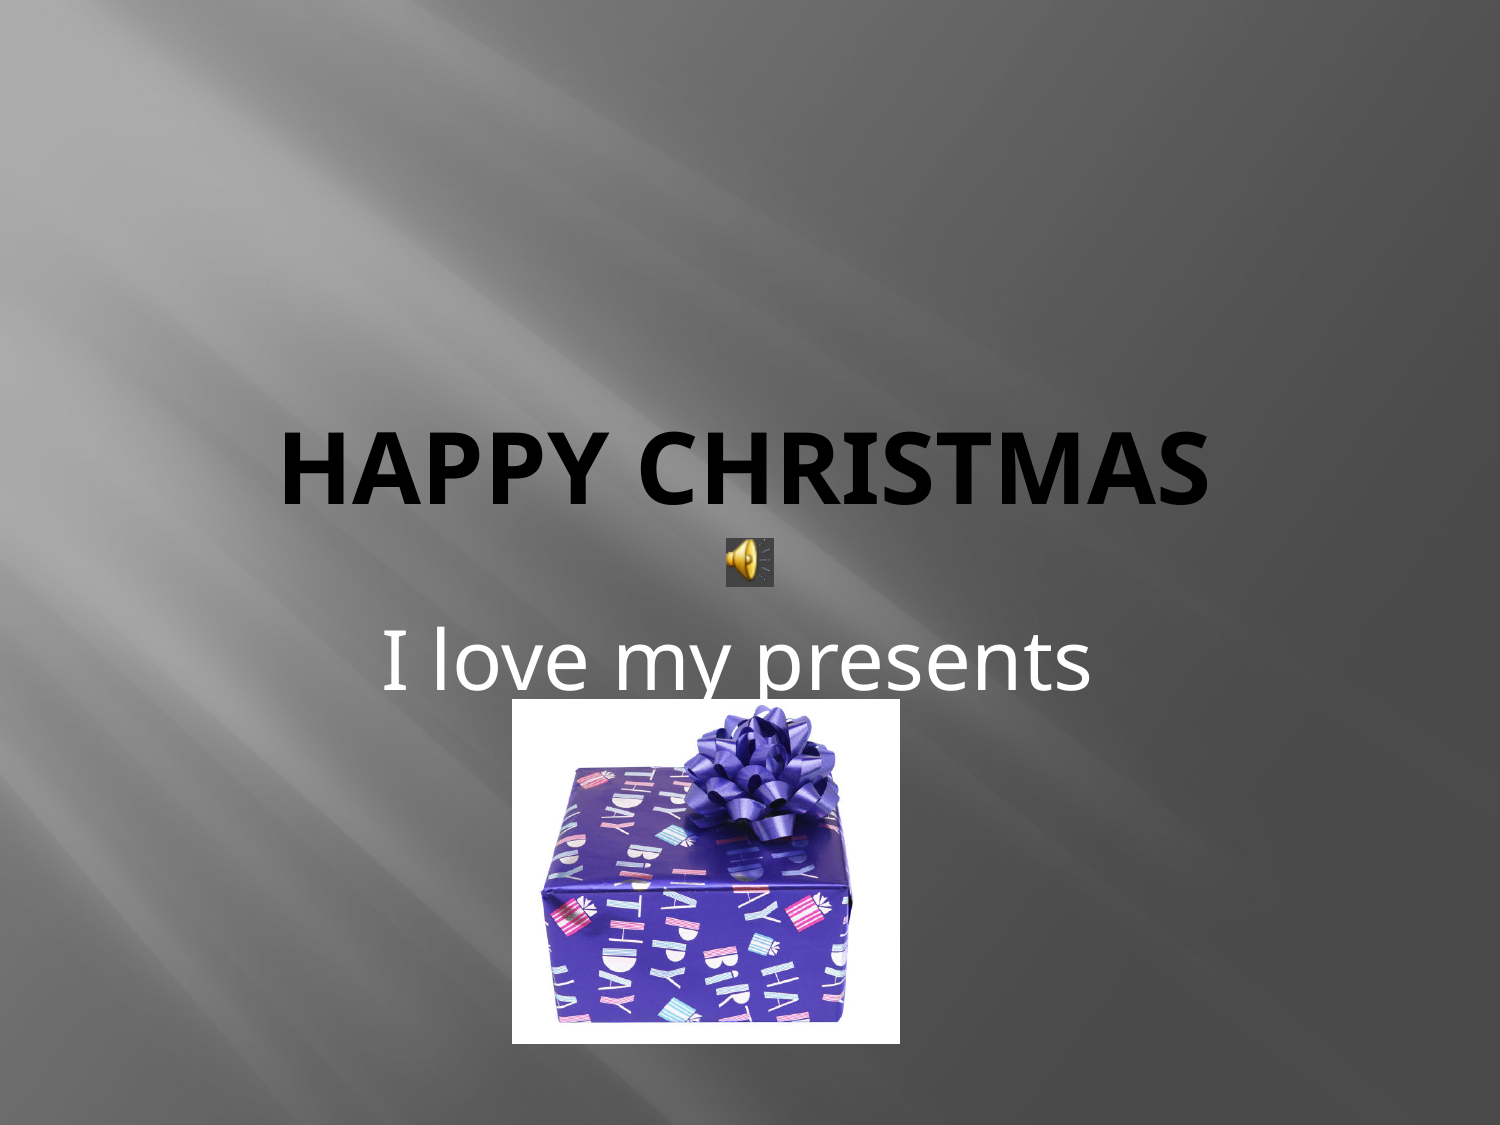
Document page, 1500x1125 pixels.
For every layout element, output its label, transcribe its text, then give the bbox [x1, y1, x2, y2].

picture [512, 699, 901, 1044]
title Happy christmas [69, 224, 1420, 525]
picture [724, 537, 776, 588]
subtitle I love my presents [225, 600, 1250, 834]
